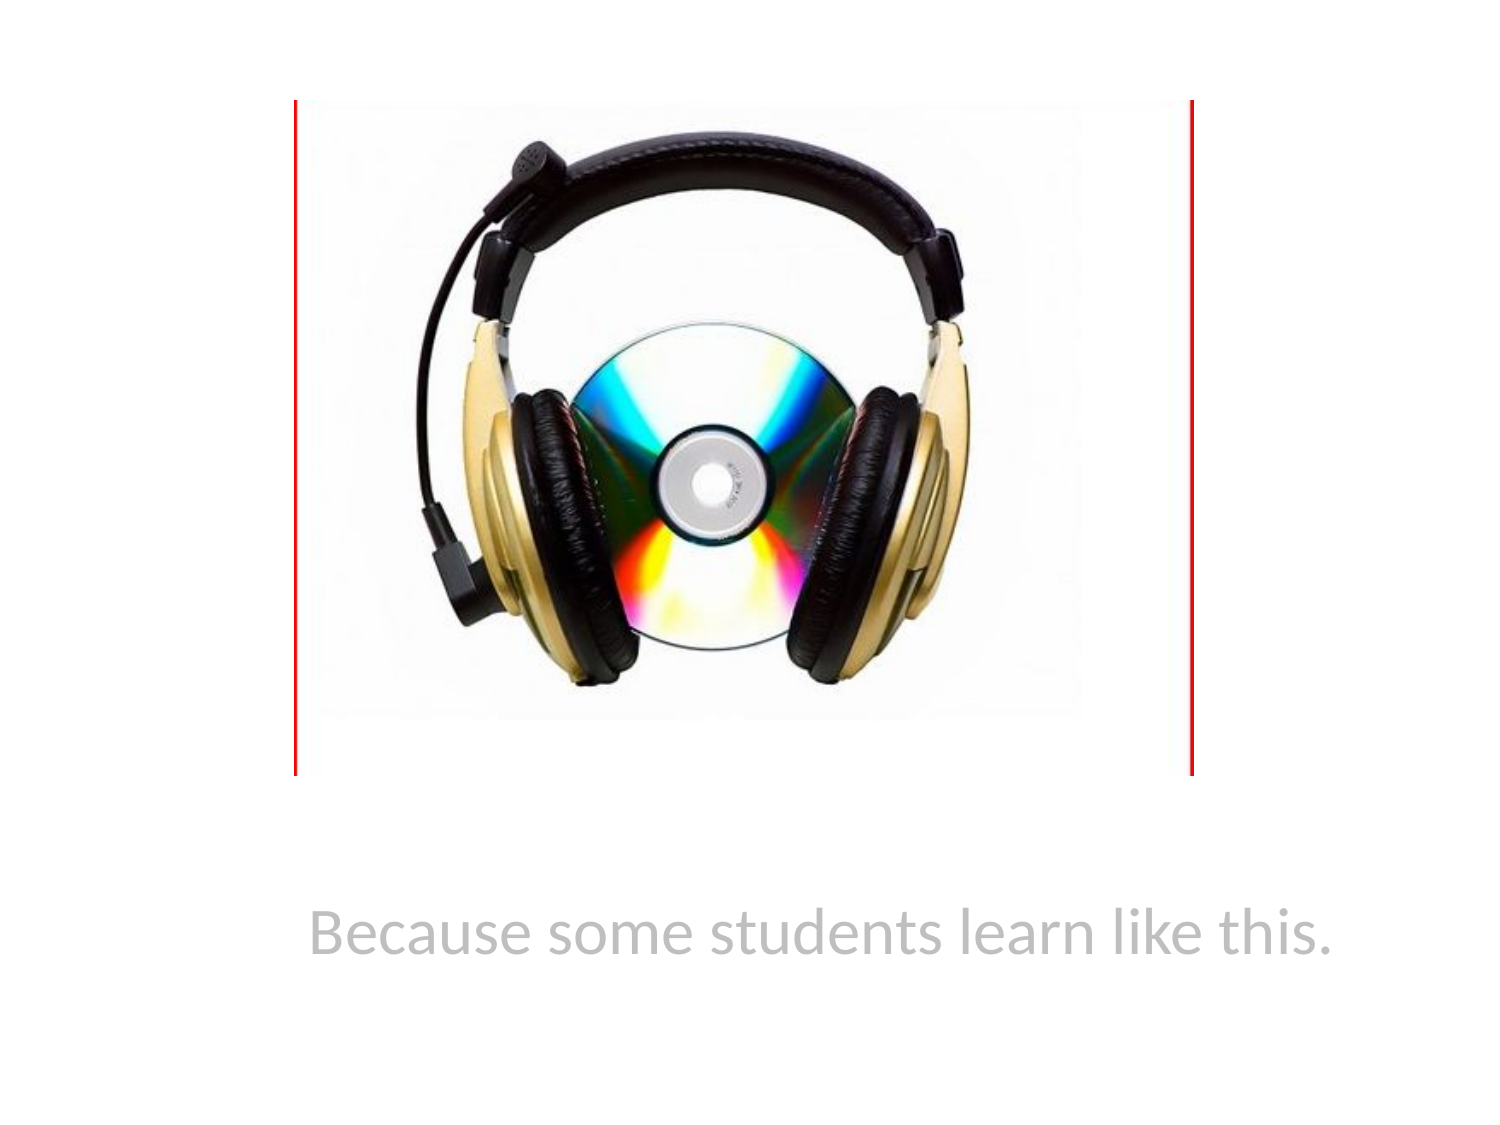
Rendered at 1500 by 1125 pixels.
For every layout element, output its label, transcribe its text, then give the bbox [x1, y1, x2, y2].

list Because some students learn like this. [294, 880, 1400, 1013]
picture [293, 100, 1195, 776]
